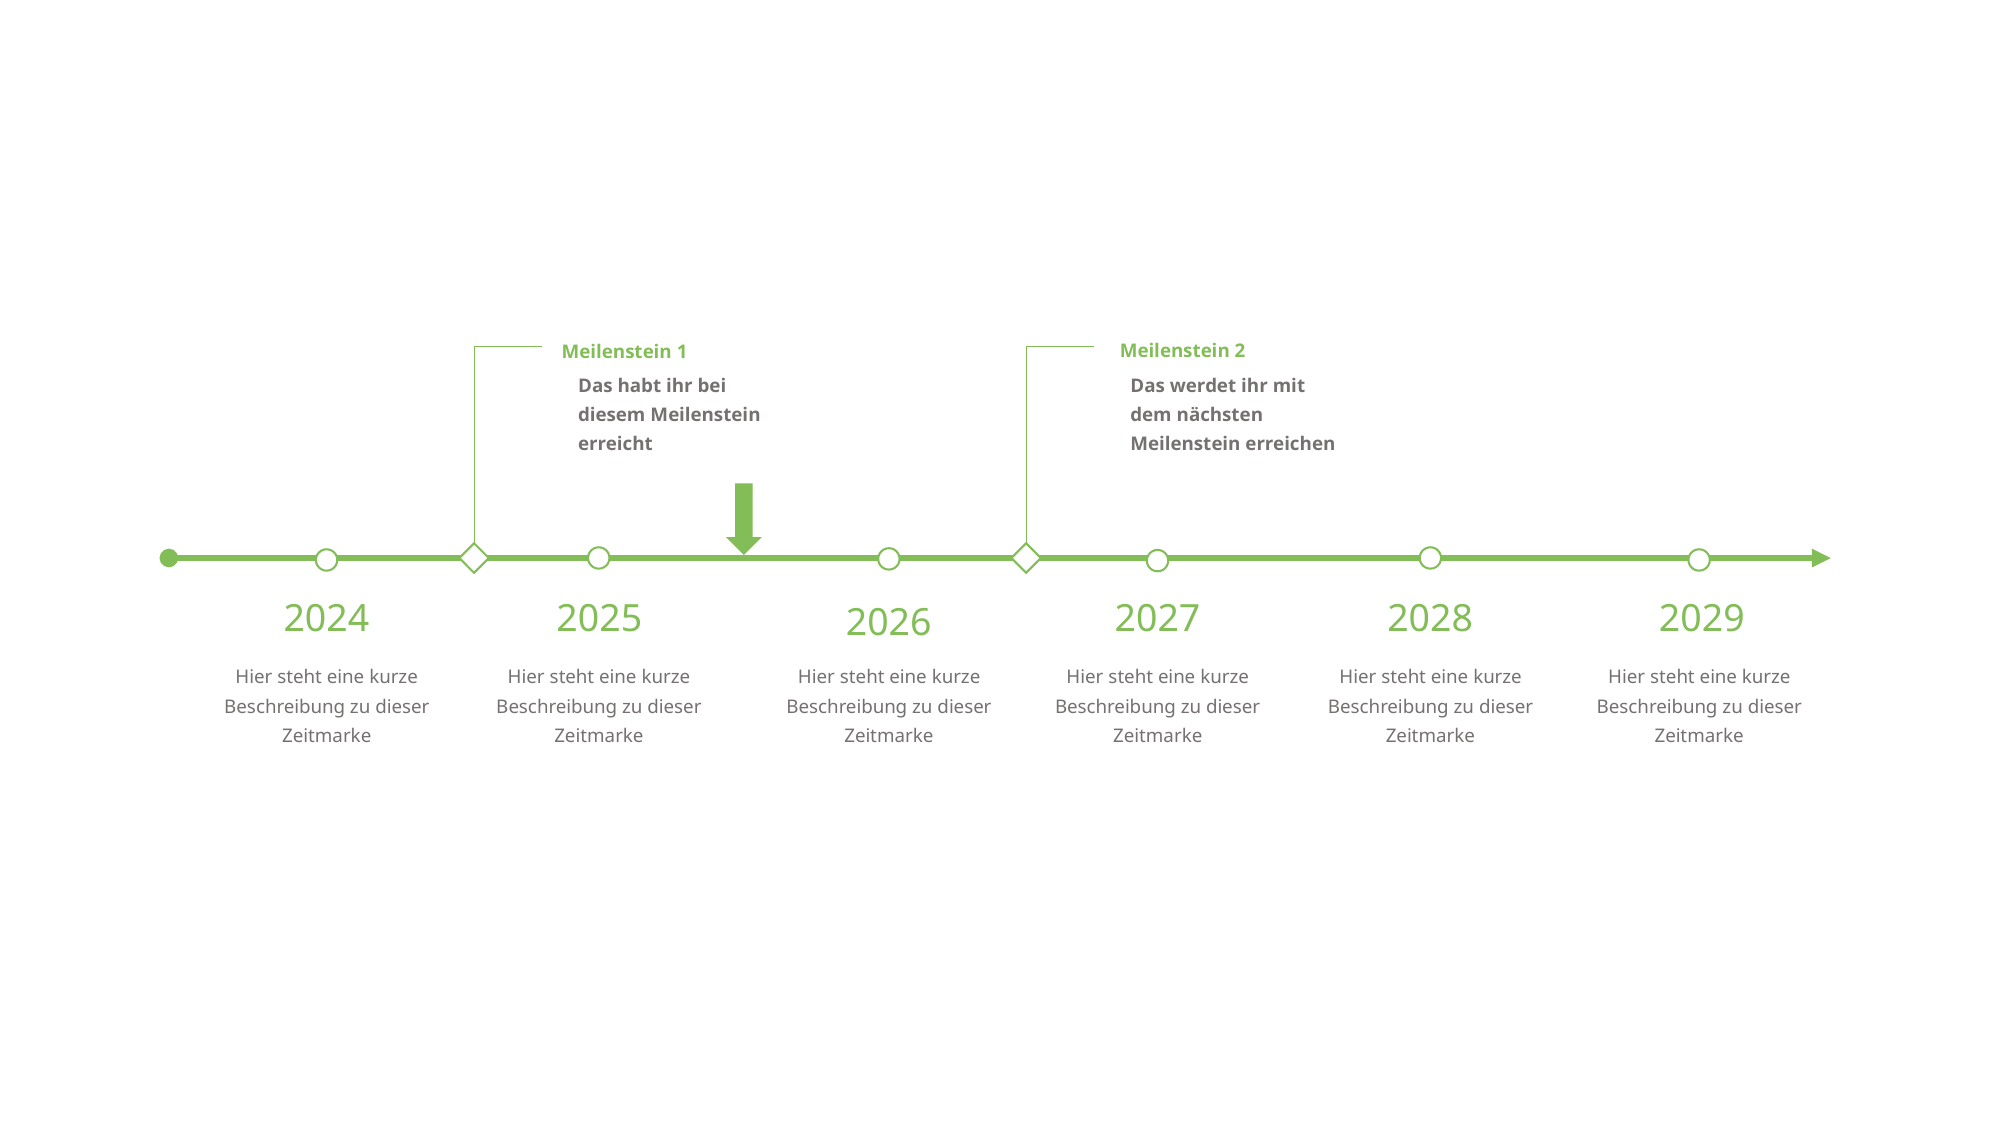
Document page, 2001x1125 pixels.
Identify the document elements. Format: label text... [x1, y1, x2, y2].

text_box 2024 [268, 586, 385, 646]
text_box [315, 548, 338, 557]
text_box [1033, 549, 1282, 737]
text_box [764, 548, 1014, 737]
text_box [1574, 549, 1824, 737]
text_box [459, 325, 812, 573]
text_box [314, 559, 339, 572]
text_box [1011, 324, 1364, 573]
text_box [1306, 547, 1555, 737]
text_box Hier steht eine kurze Beschreibung zu dieser Zeitmarke [202, 650, 451, 737]
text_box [474, 573, 724, 737]
